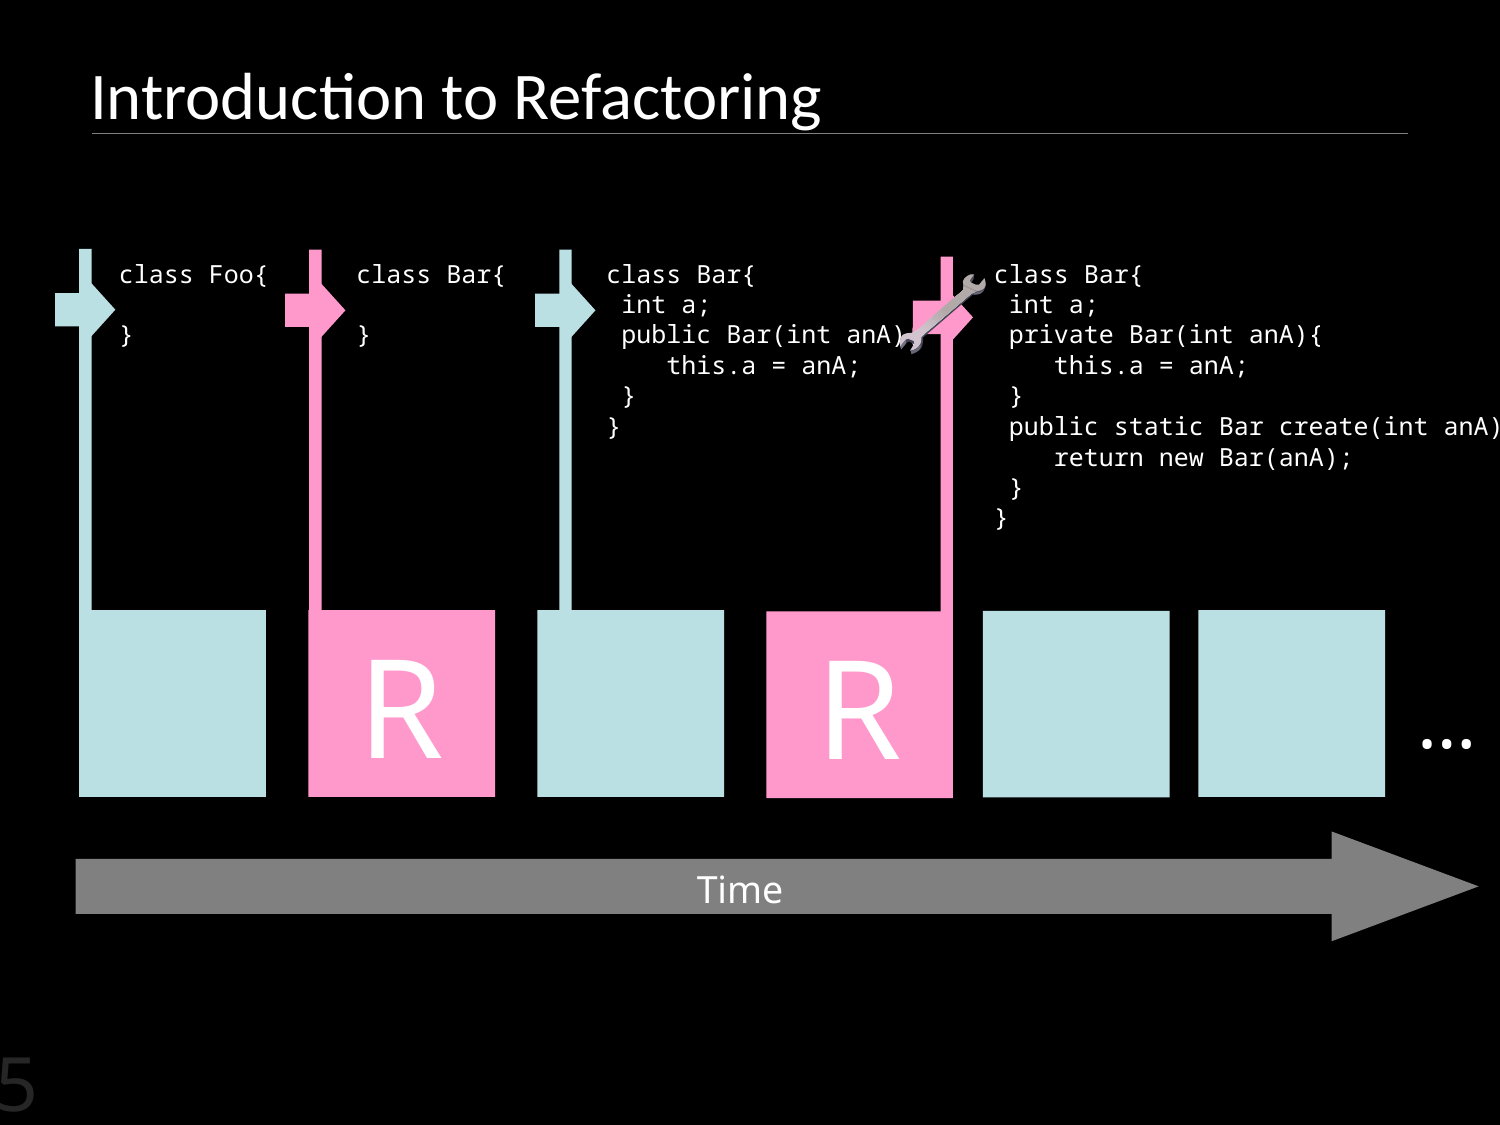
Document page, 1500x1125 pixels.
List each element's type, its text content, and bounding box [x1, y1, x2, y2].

text_box [1198, 610, 1386, 797]
text_box [79, 628, 266, 797]
text_box R [308, 628, 496, 797]
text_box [78, 248, 954, 620]
text_box [537, 628, 725, 797]
text_box … [1402, 666, 1492, 772]
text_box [899, 274, 988, 355]
text_box Time [75, 831, 1479, 942]
slide_number 5 [0, 1060, 346, 1125]
text_box R [766, 627, 953, 799]
text_box [982, 610, 1170, 798]
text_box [958, 261, 1500, 560]
title Introduction to Refactoring [74, 44, 1426, 233]
text_box [55, 293, 73, 327]
